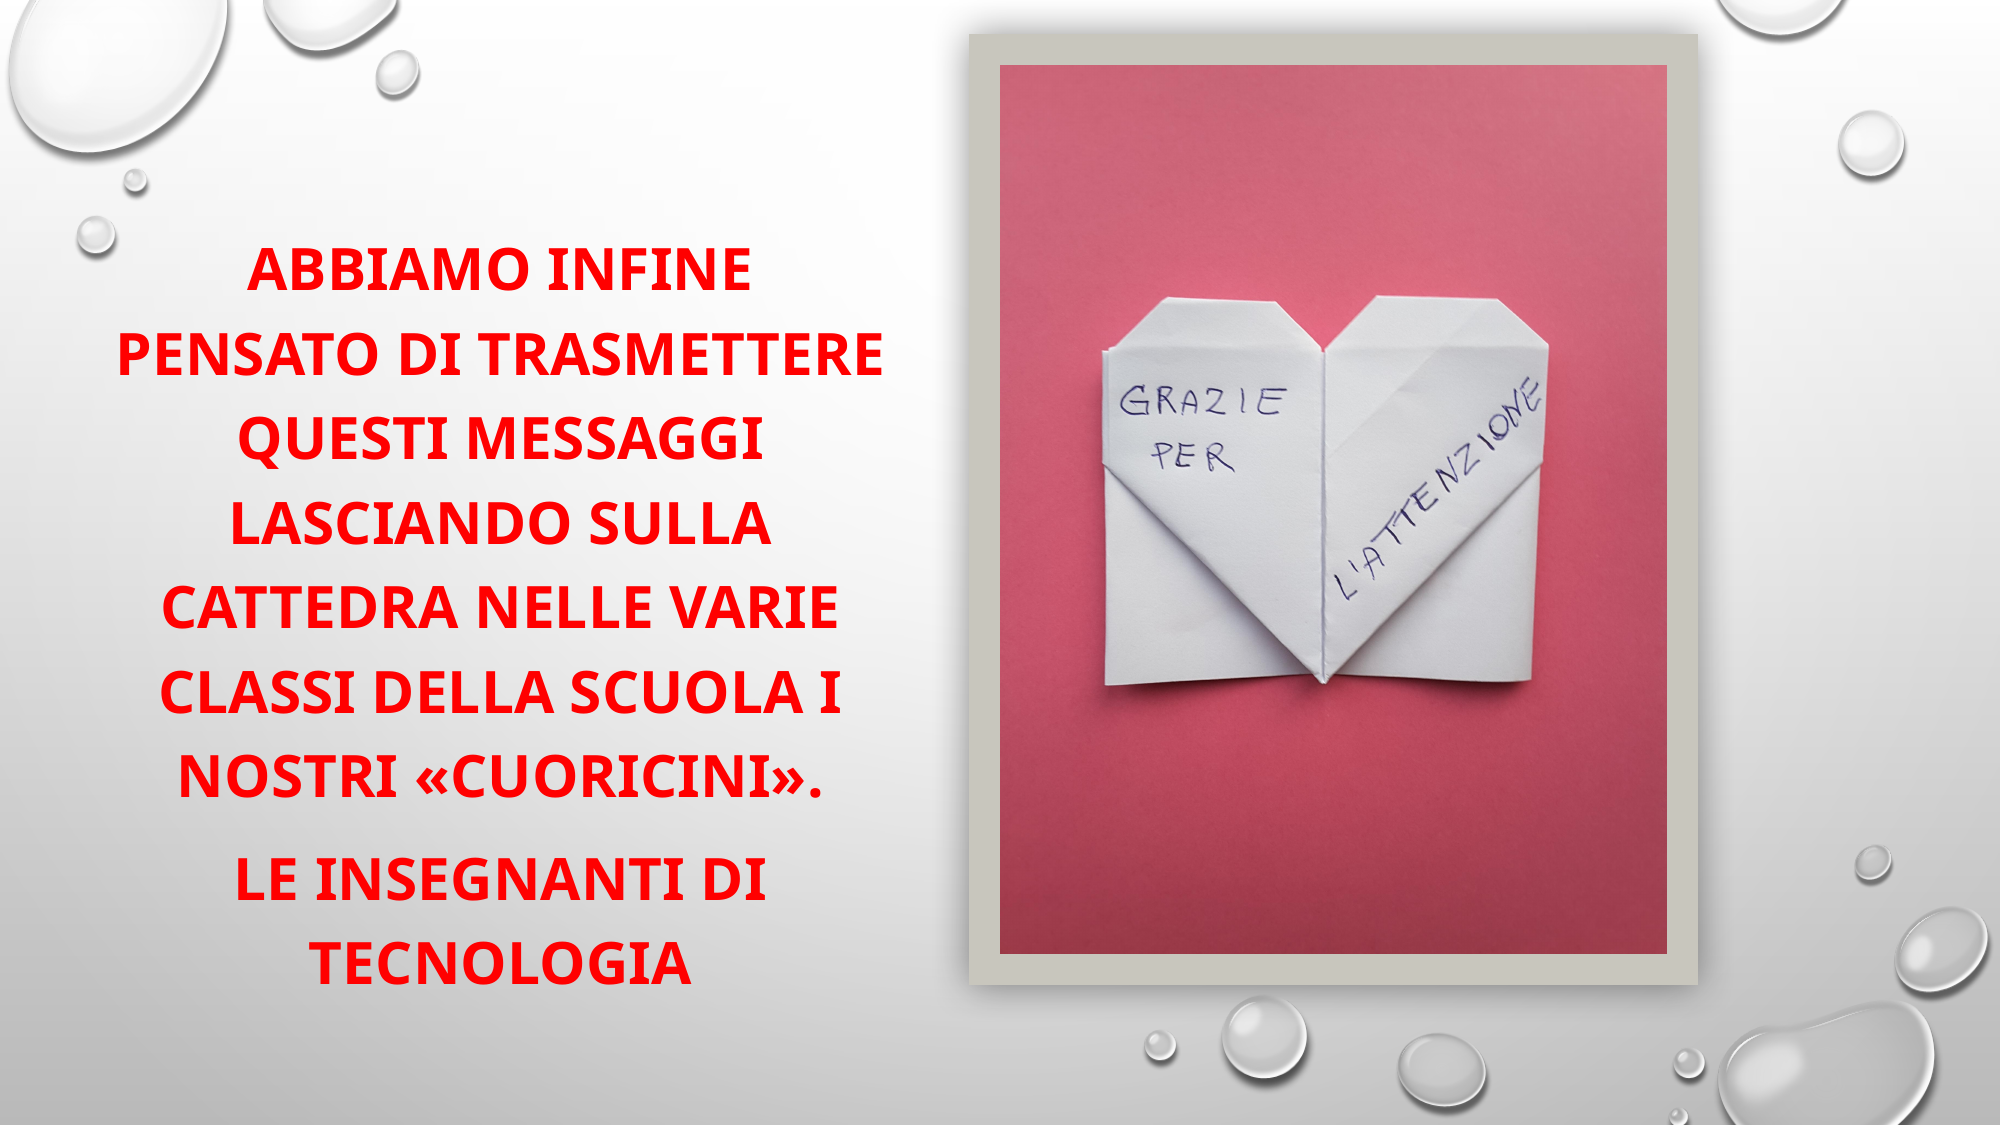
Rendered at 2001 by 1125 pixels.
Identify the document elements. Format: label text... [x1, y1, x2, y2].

list Abbiamo infine pensato di trasmettere questi messaggi lasciando sulla cattedra nelle varie classi della scuola i nostri «cuoricini». Le insegnanti di tecnologia [98, 210, 904, 1023]
picture [0, 0, 2000, 1125]
